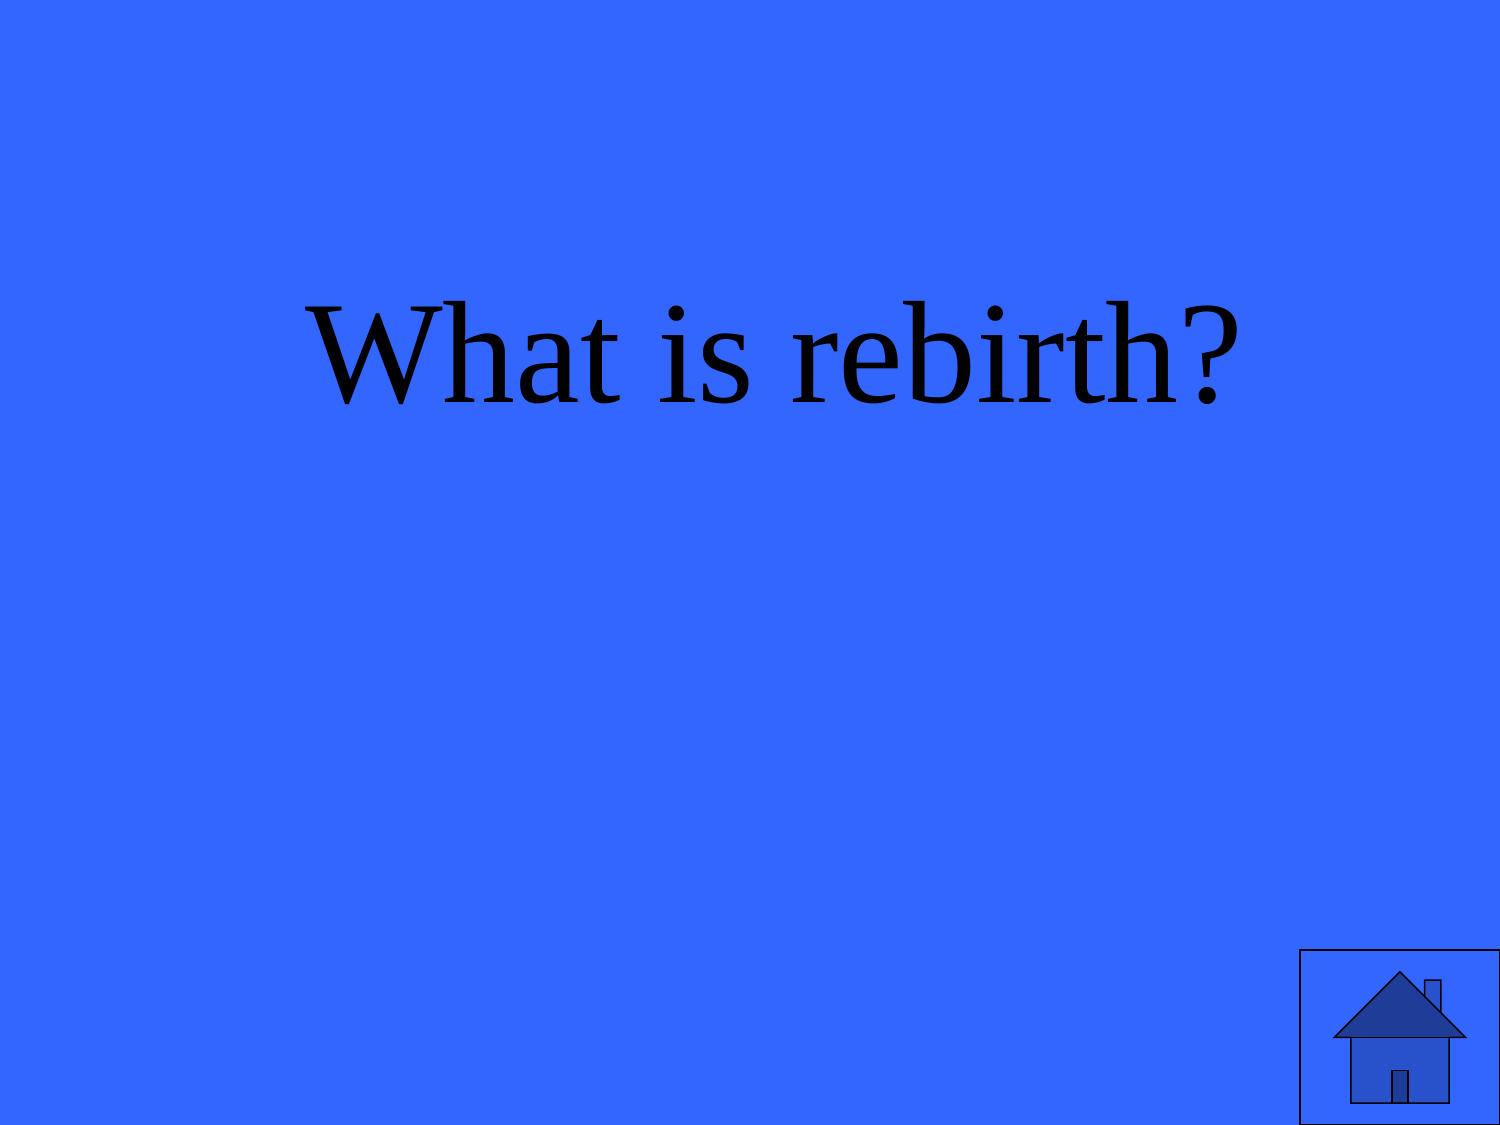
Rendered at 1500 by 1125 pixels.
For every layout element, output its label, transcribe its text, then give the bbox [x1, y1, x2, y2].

text_box What is rebirth? [137, 249, 1413, 438]
text_box [1299, 950, 1500, 1125]
